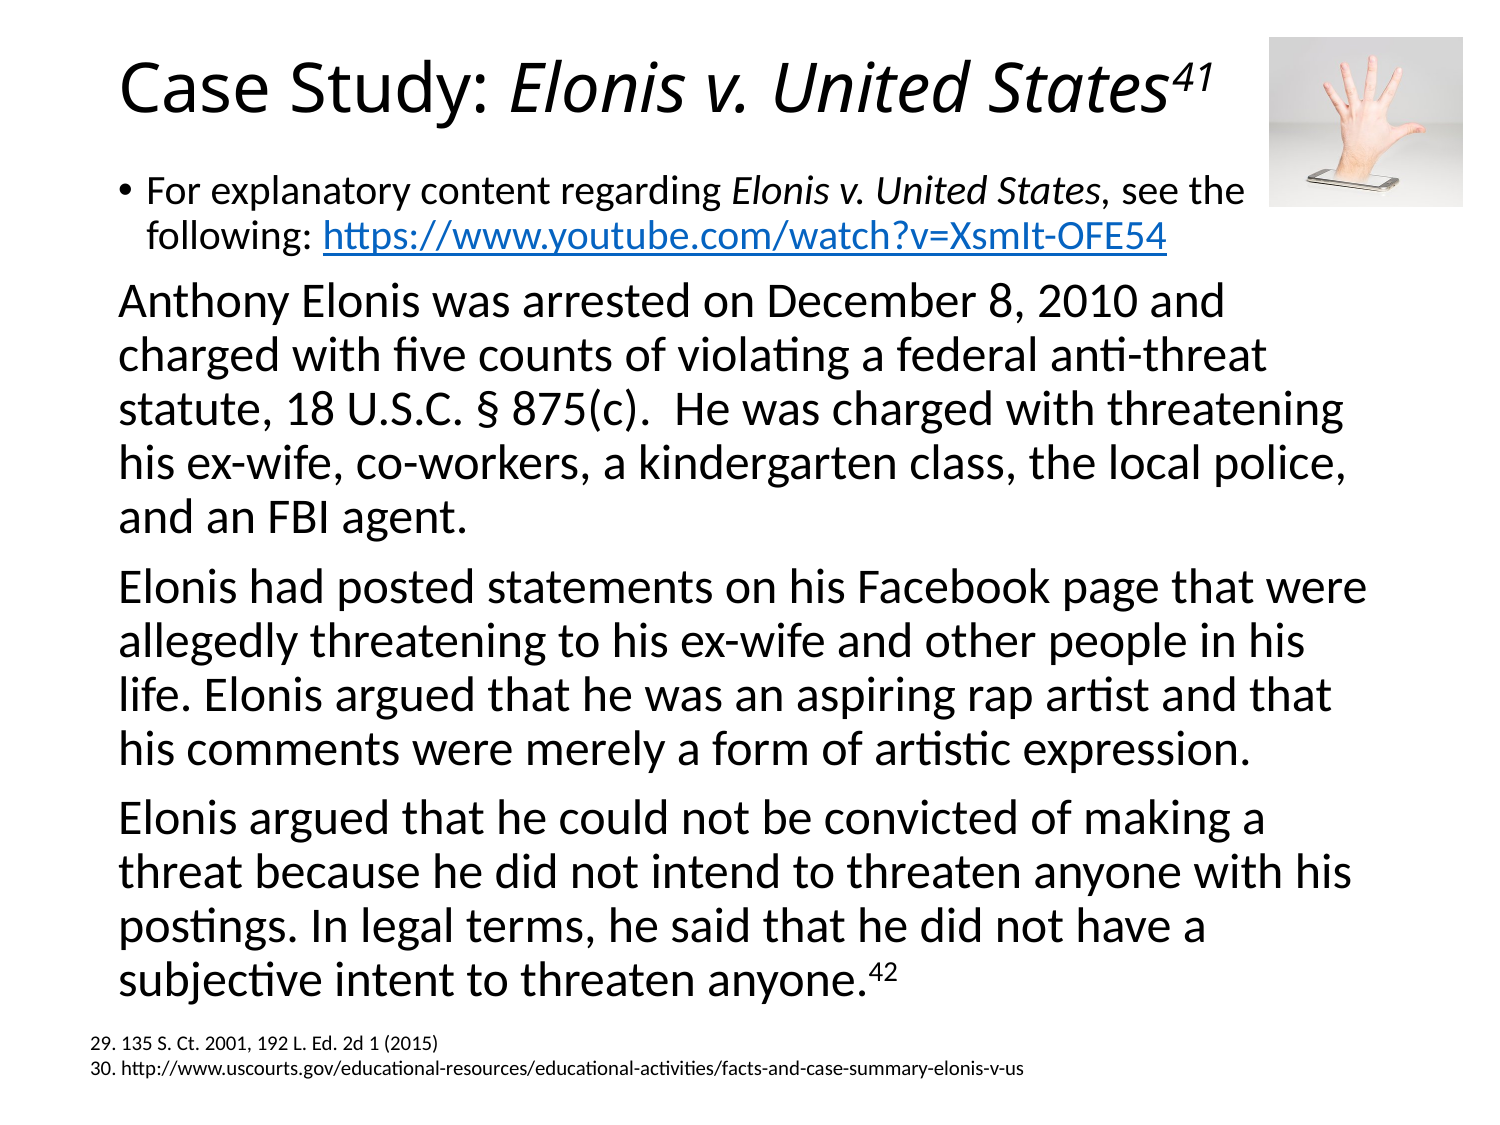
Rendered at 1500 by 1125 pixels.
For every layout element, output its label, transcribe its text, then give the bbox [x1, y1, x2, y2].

picture [1269, 37, 1463, 208]
text_box 29. 135 S. Ct. 2001, 192 L. Ed. 2d 1 (2015) 30. http://www.uscourts.gov/educational-resources/educational-activities/facts-and-case-summary-elonis-v-us [75, 1022, 1385, 1087]
title Case Study: Elonis v. United States41 [102, 18, 1398, 161]
list For explanatory content regarding Elonis v. United States, see the following: https://www.youtube.com/watch?v=XsmIt-OFE54 Anthony Elonis was arrested on December 8, 2010 and charged with five counts of violating a federal anti-threat statute, 18 U.S.C. § 875(c). He was charged with threatening his ex-wife, co-workers, a kindergarten class, the local police, and an FBI agent. Elonis had posted statements on his Facebook page that were allegedly threatening to his ex-wife and other people in his life. Elonis argued that he was an aspiring rap artist and that his comments were merely a form of artistic expression. Elonis argued that he could not be convicted of making a threat because he did not intend to threaten anyone with his postings. In legal terms, he said that he did not have a subjective intent to threaten anyone.42 [102, 161, 1398, 876]
